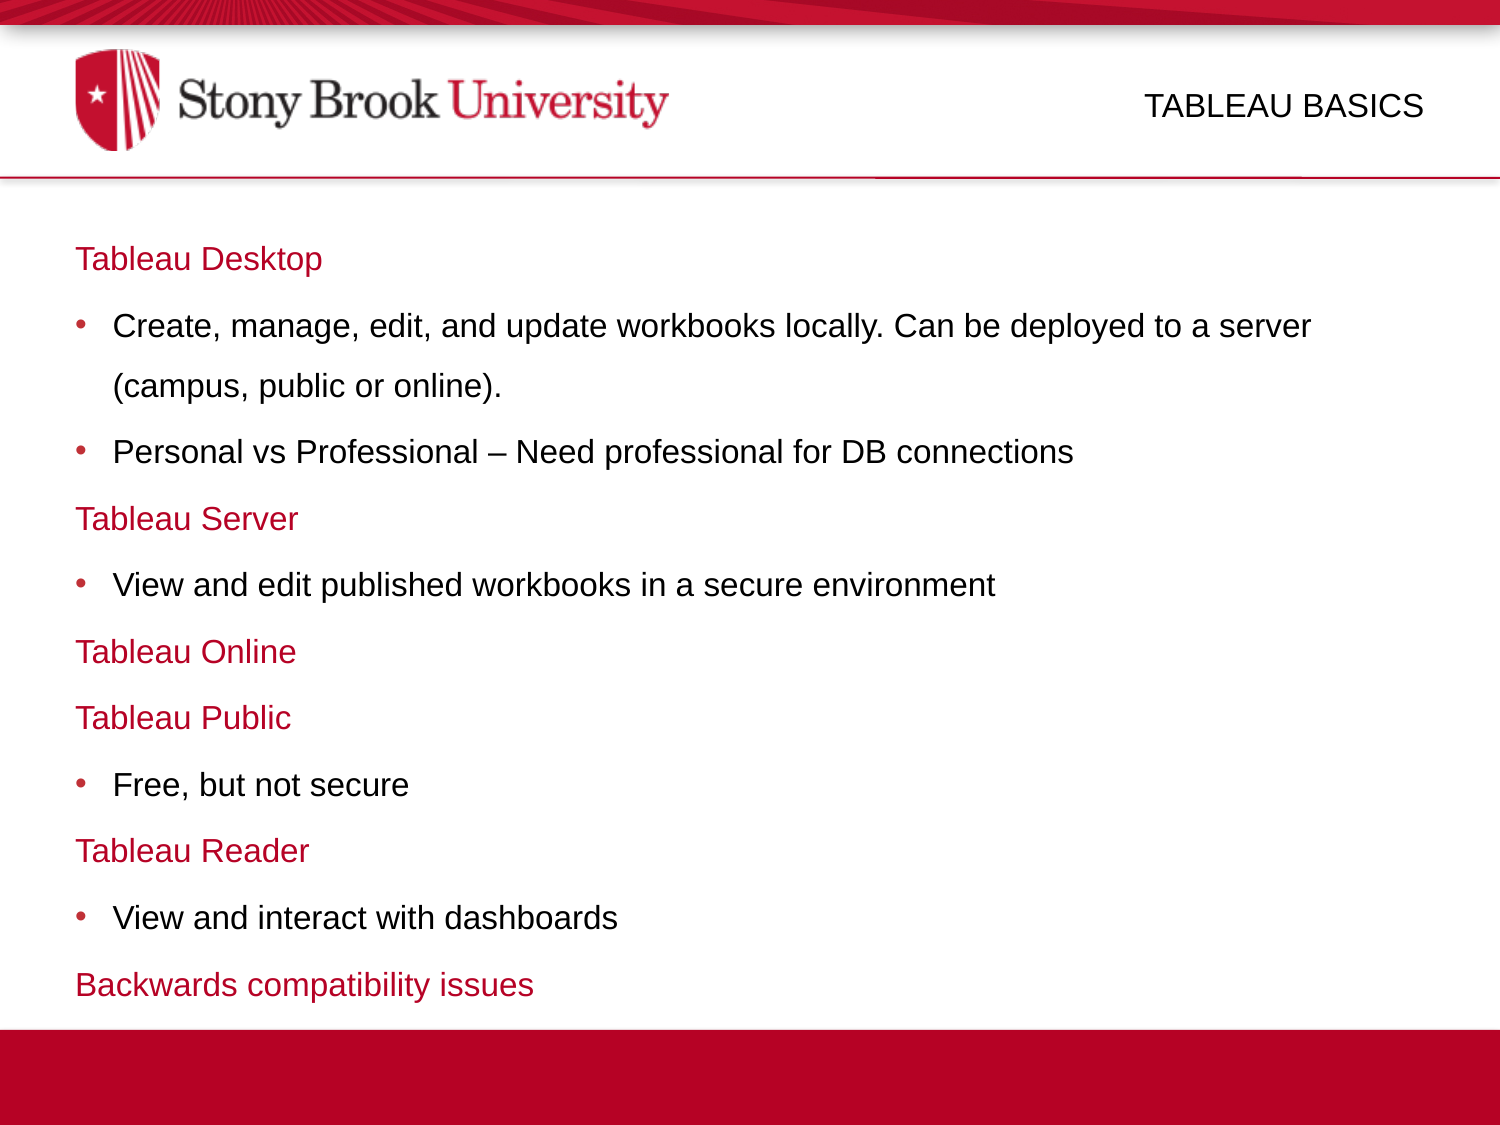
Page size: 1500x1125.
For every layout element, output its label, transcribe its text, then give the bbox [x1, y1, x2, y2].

picture [0, 0, 1500, 25]
text_box Tableau Desktop Create, manage, edit, and update workbooks locally. Can be deployed to a server (campus, public or online). Personal vs Professional – Need professional for DB connections Tableau Server View and edit published workbooks in a secure environment Tableau Online Tableau Public Free, but not secure Tableau Reader View and interact with dashboards Backwards compatibility issues [74, 217, 1425, 989]
list Tableau BASICS [757, 76, 1425, 139]
